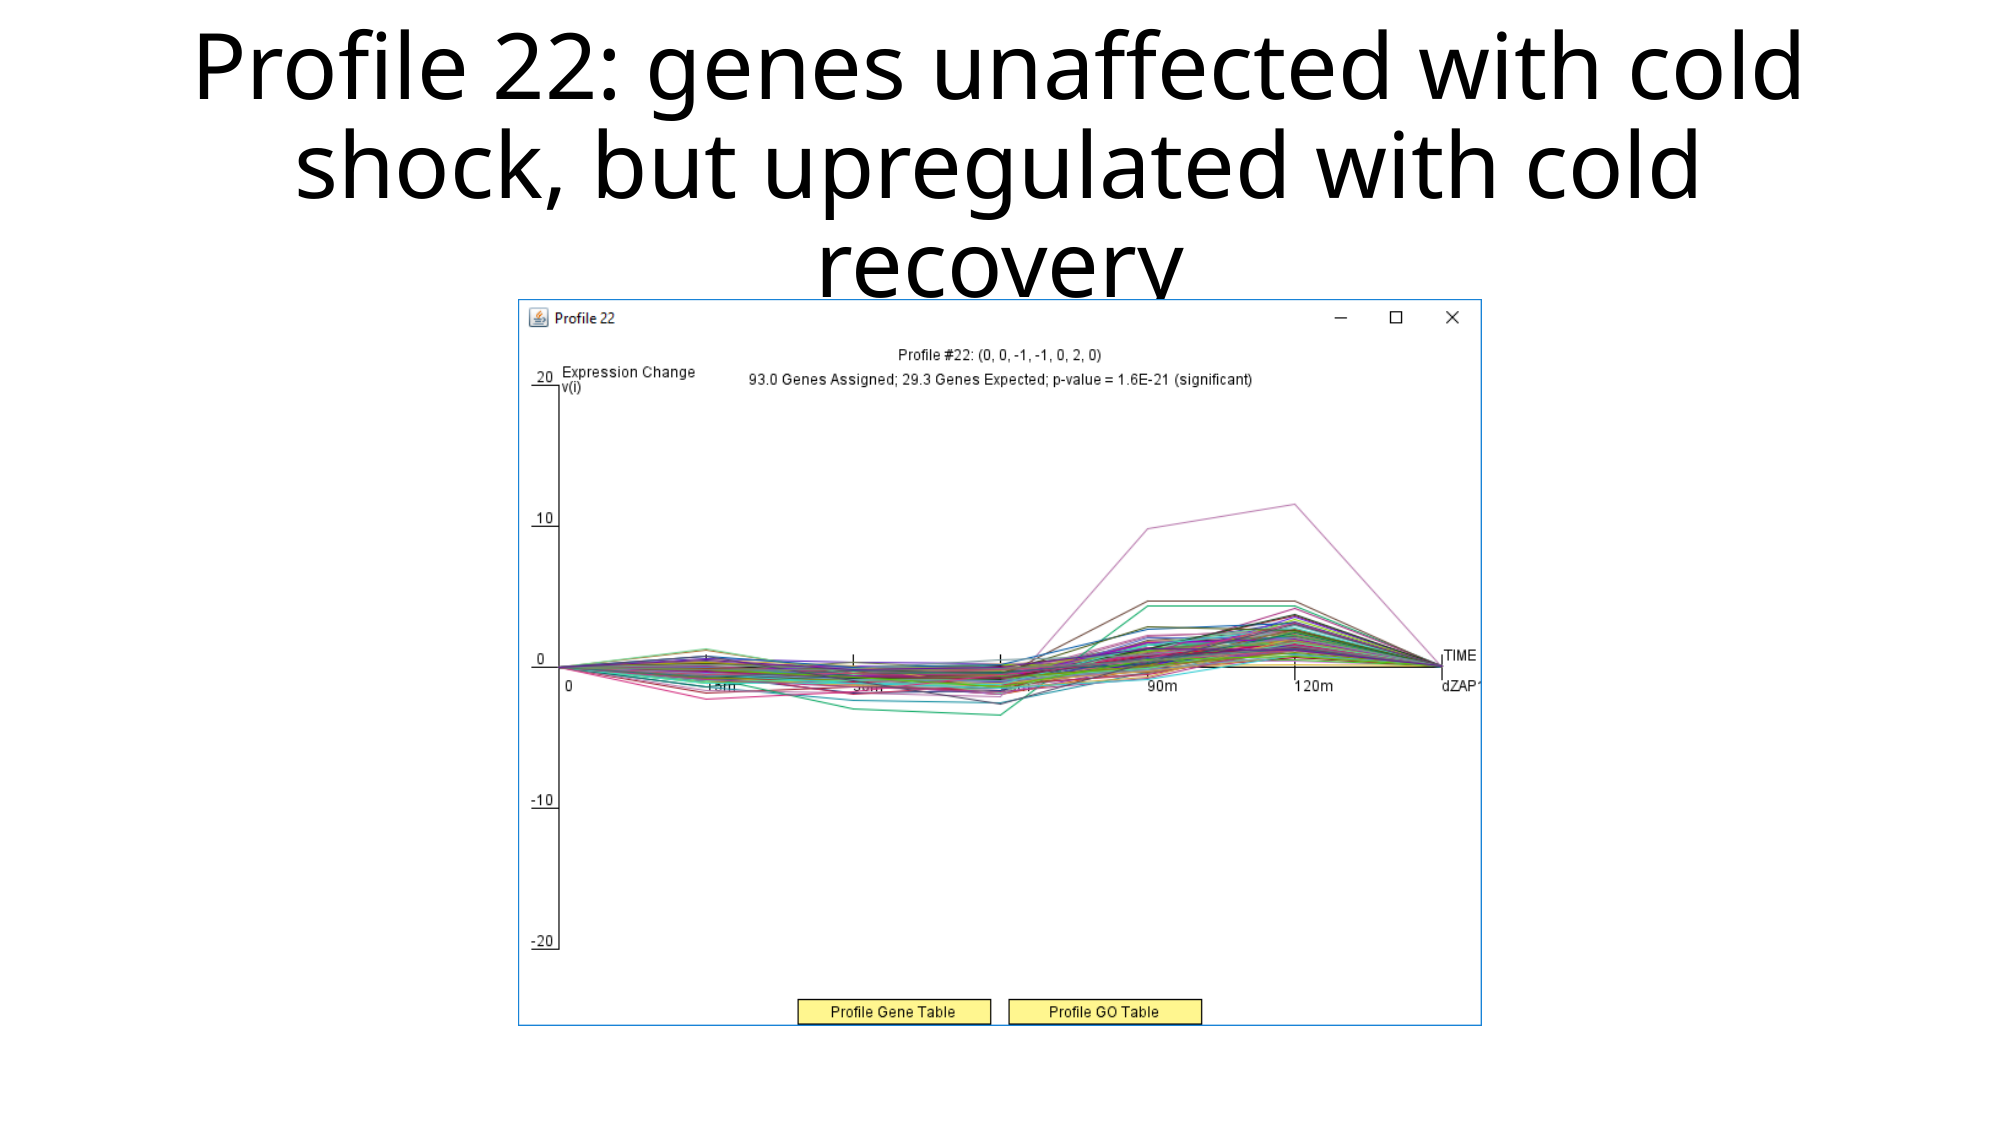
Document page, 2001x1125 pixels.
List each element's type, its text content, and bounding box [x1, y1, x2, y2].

picture [518, 299, 1482, 1026]
title Profile 22: genes unaffected with cold shock, but upregulated with cold recovery [137, 59, 1863, 278]
